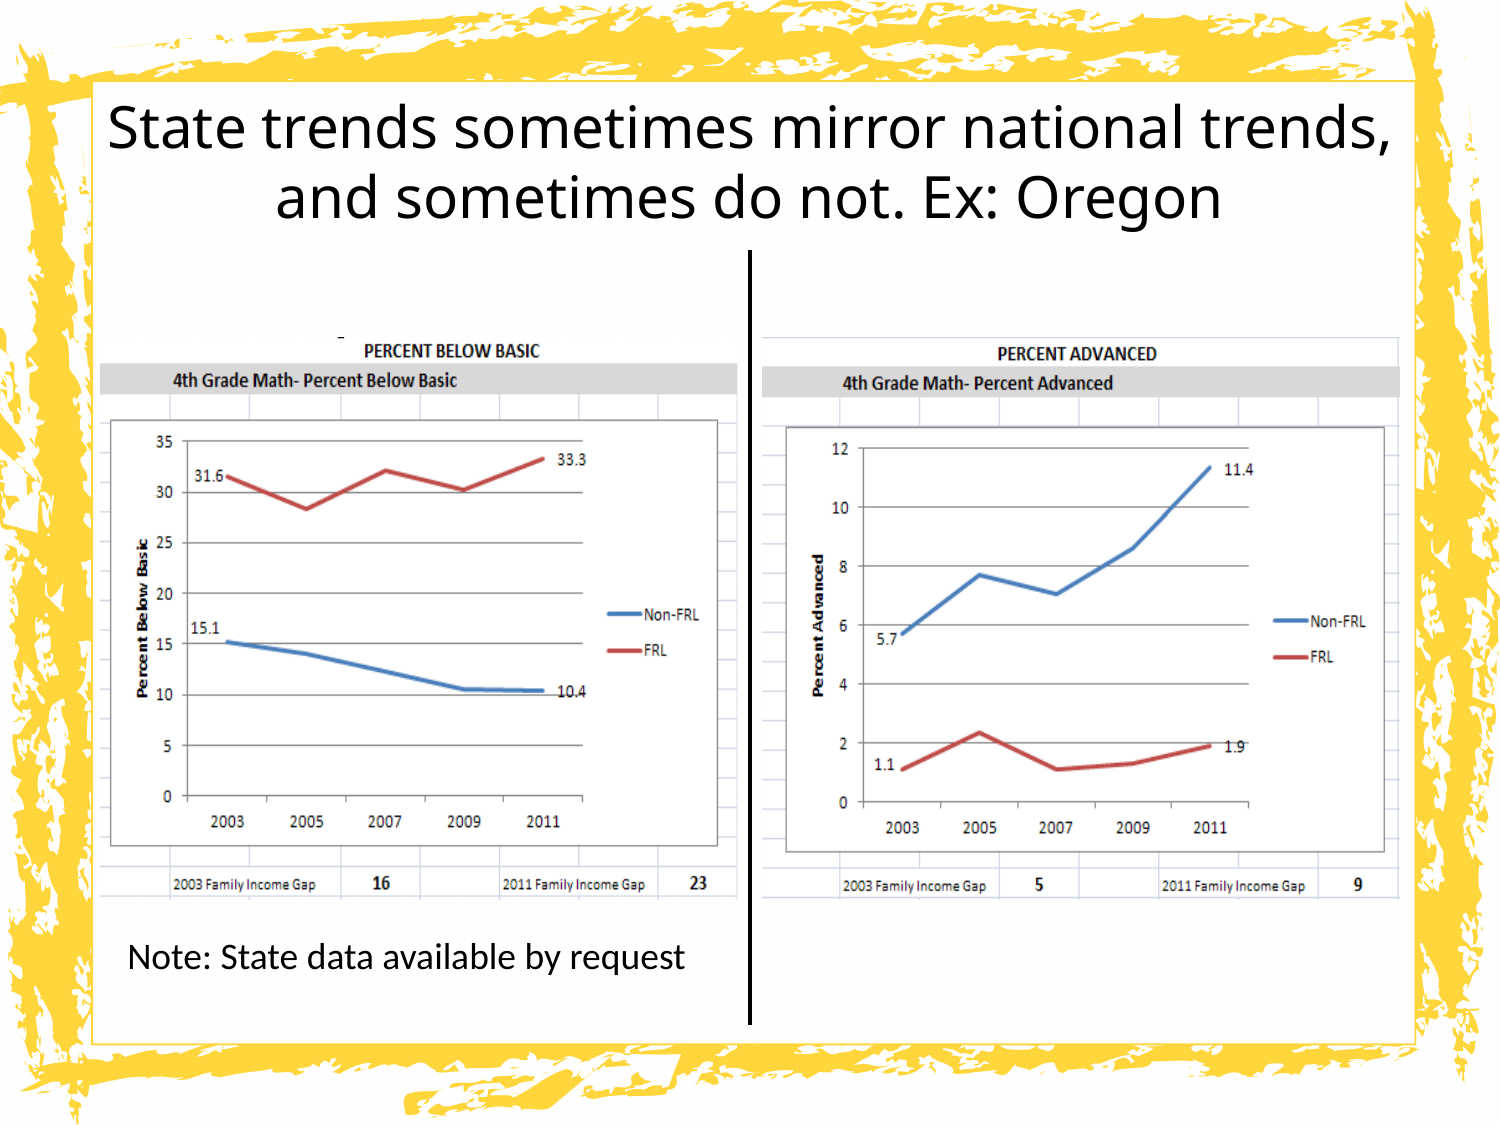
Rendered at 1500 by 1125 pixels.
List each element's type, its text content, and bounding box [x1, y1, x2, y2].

title State trends sometimes mirror national trends, and sometimes do not. Ex: Oregon [87, 87, 1413, 233]
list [762, 337, 1401, 901]
picture [0, 0, 1500, 1125]
text_box Note: State data available by request [112, 924, 725, 985]
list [99, 337, 738, 901]
